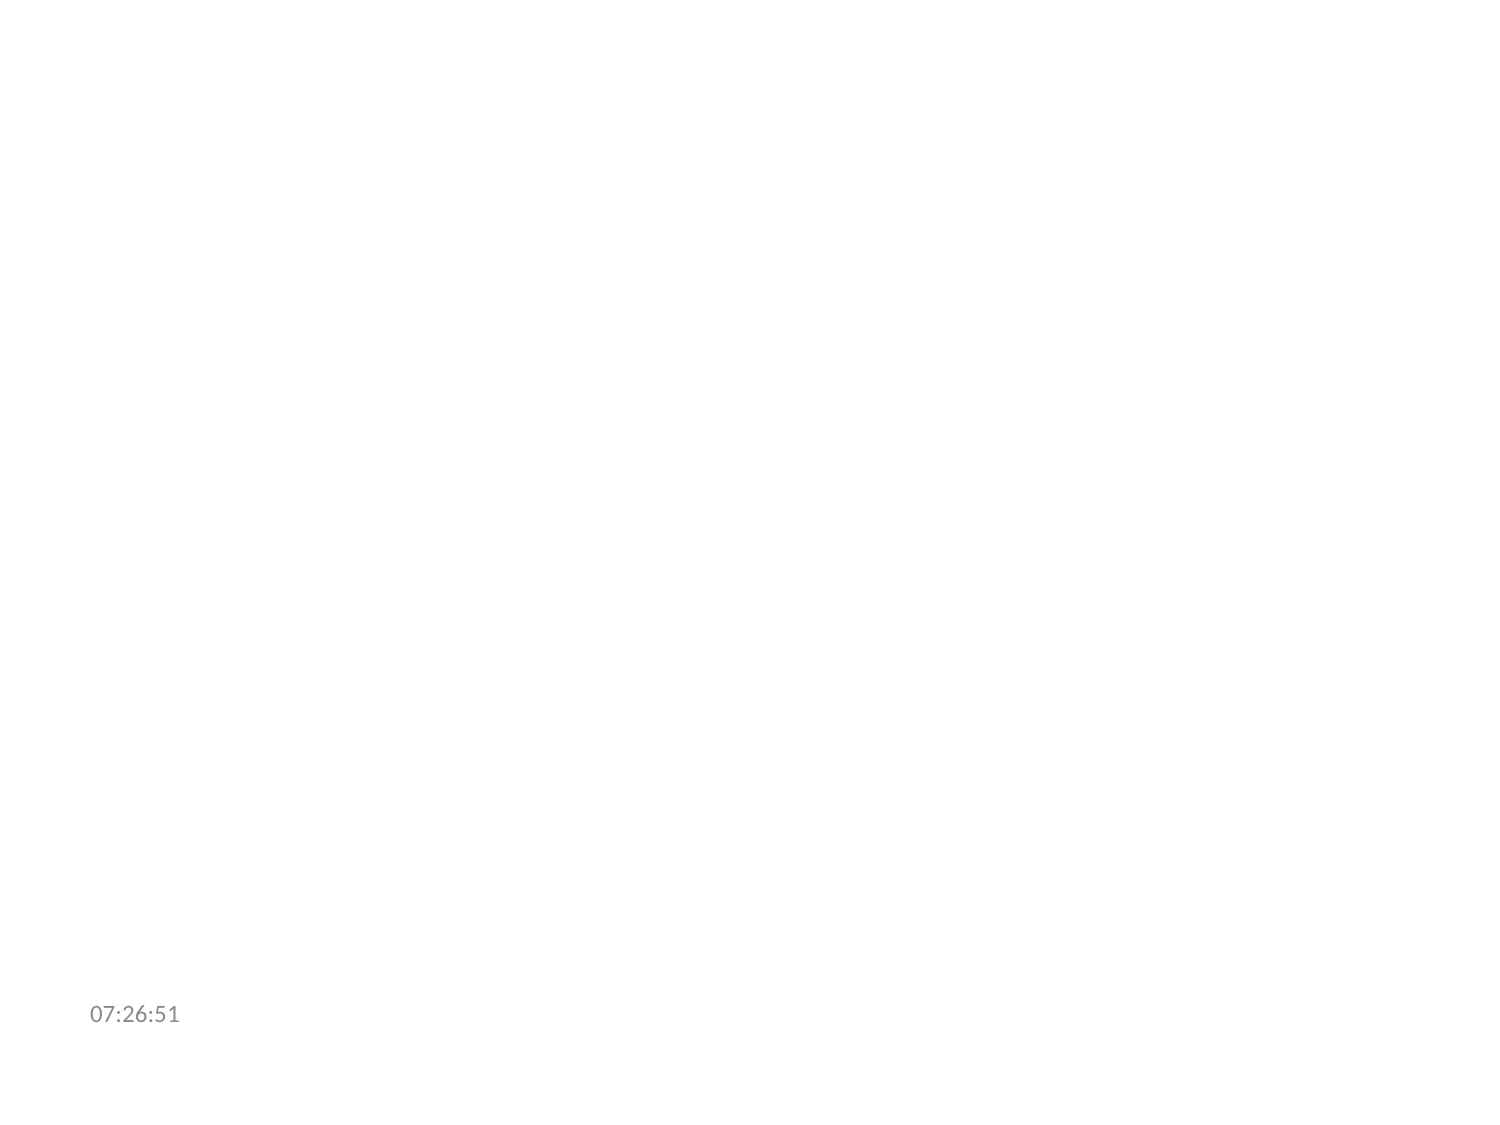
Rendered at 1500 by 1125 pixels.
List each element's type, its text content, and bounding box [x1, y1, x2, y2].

text_box 15:35:09 [75, 982, 425, 1043]
